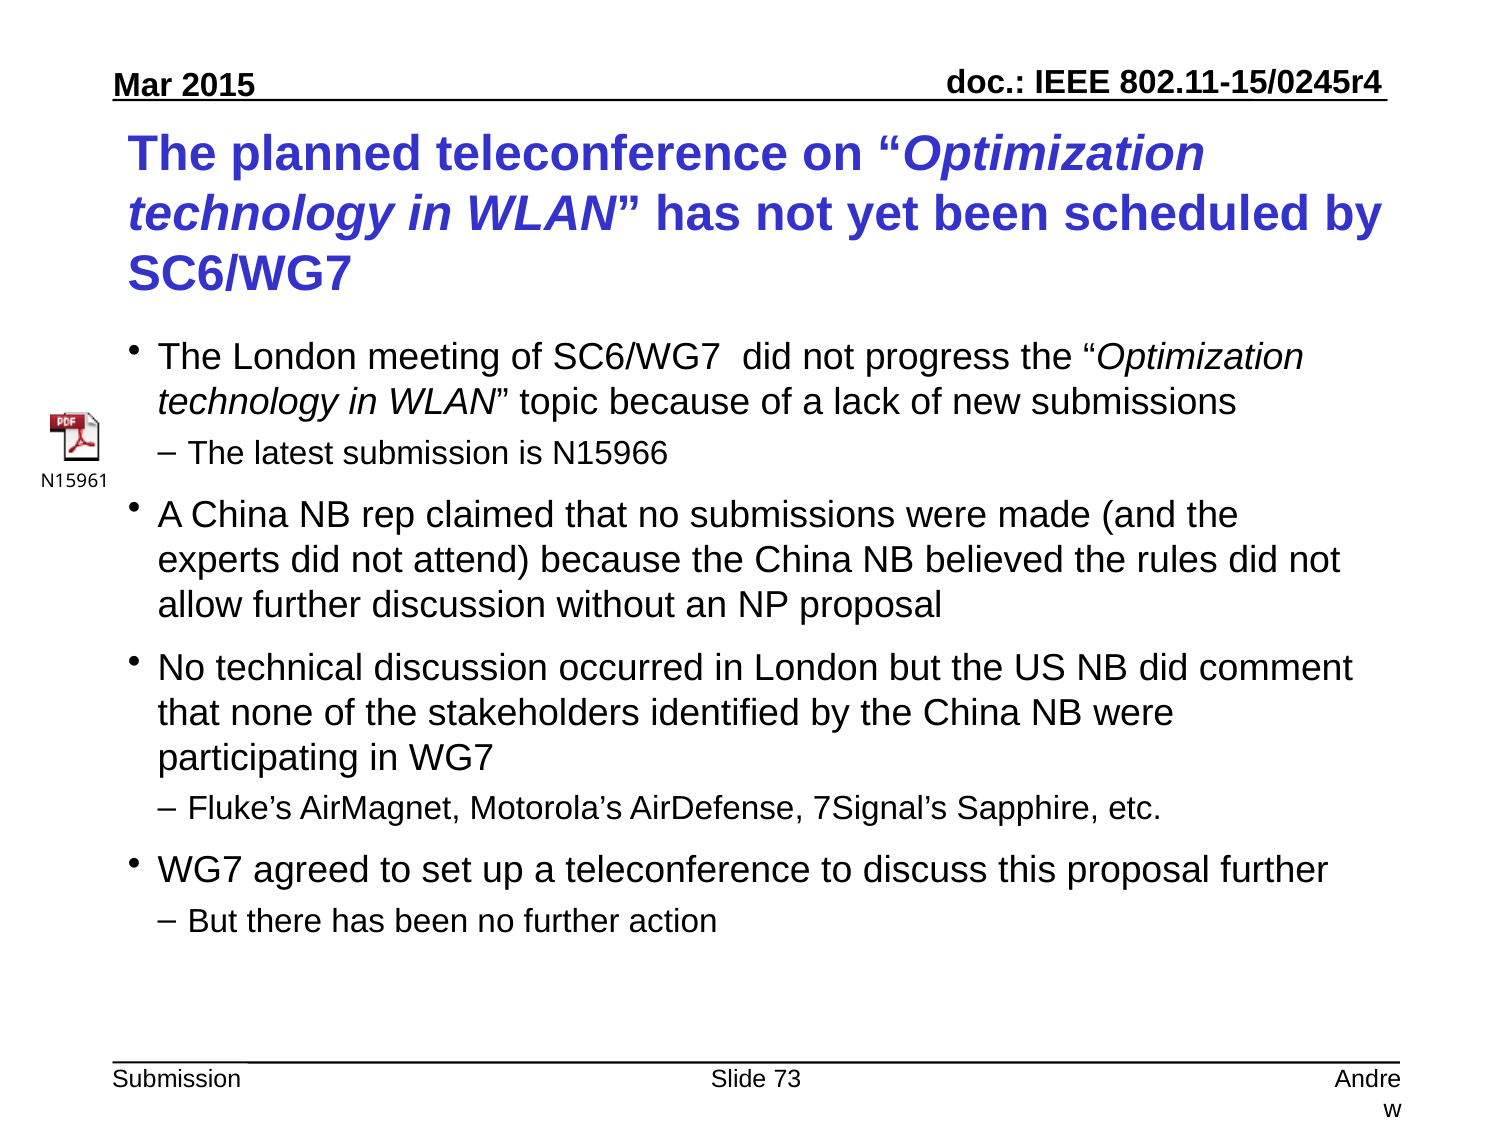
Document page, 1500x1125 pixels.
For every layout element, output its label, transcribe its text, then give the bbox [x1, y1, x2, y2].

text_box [0, 410, 151, 538]
slide_number Slide 73 [709, 1061, 803, 1093]
list The London meeting of SC6/WG7 did not progress the “Optimization technology in WLAN” topic because of a lack of new submissions The latest submission is N15966 A China NB rep claimed that no submissions were made (and the experts did not attend) because the China NB believed the rules did not allow further discussion without an NP proposal No technical discussion occurred in London but the US NB did comment that none of the stakeholders identified by the China NB were participating in WG7 Fluke’s AirMagnet, Motorola’s AirDefense, 7Signal’s Sapphire, etc. WG7 agreed to set up a teleconference to discuss this proposal further But there has been no further action [112, 324, 1388, 1000]
footer Andrew Myles, Cisco [1320, 1061, 1402, 1093]
title The planned teleconference on “Optimization technology in WLAN” has not yet been scheduled by SC6/WG7 [112, 112, 1500, 288]
